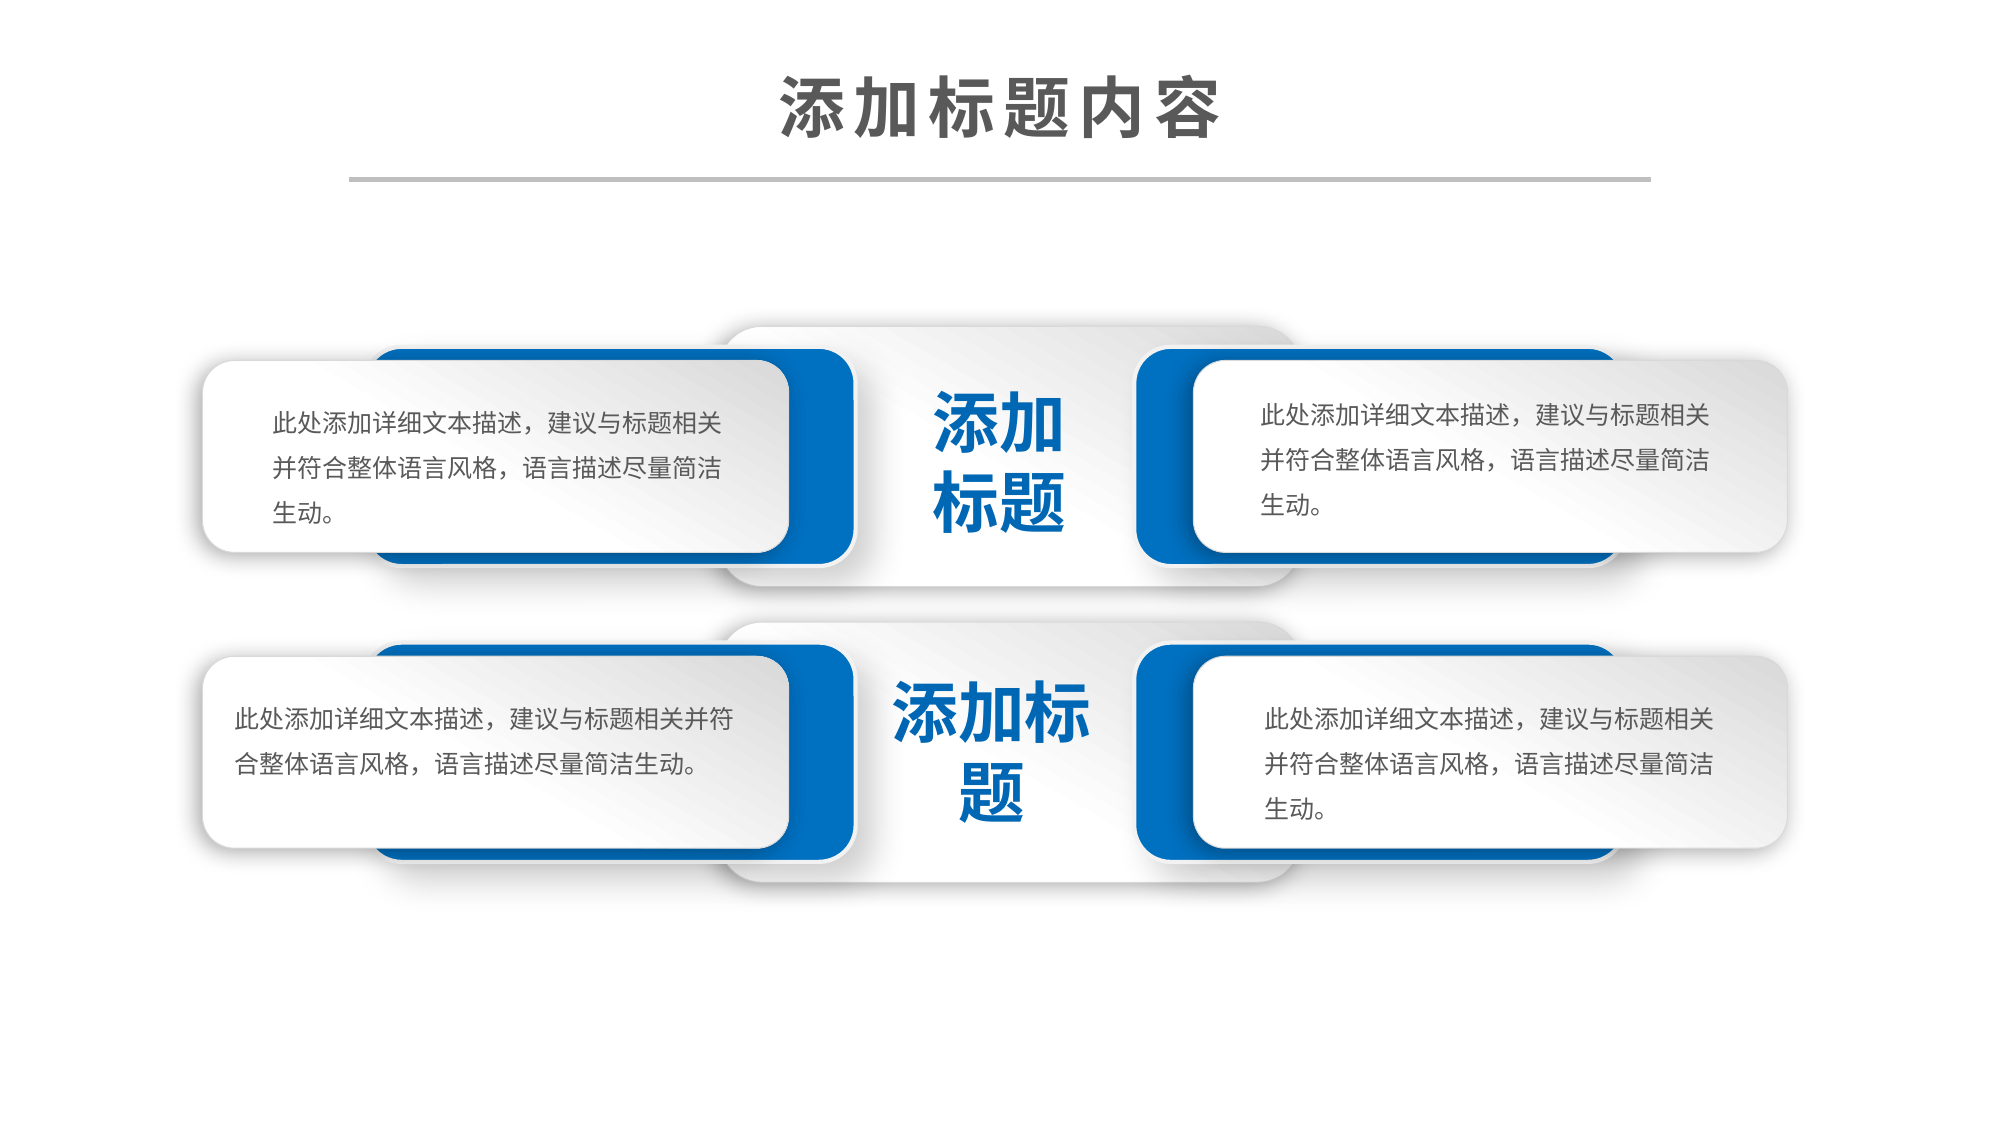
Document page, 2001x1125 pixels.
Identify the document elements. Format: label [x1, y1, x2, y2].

text_box [202, 656, 789, 849]
text_box [718, 621, 1302, 883]
text_box [1193, 656, 1788, 849]
text_box [718, 326, 1302, 587]
text_box [1193, 360, 1788, 553]
text_box [202, 360, 789, 553]
